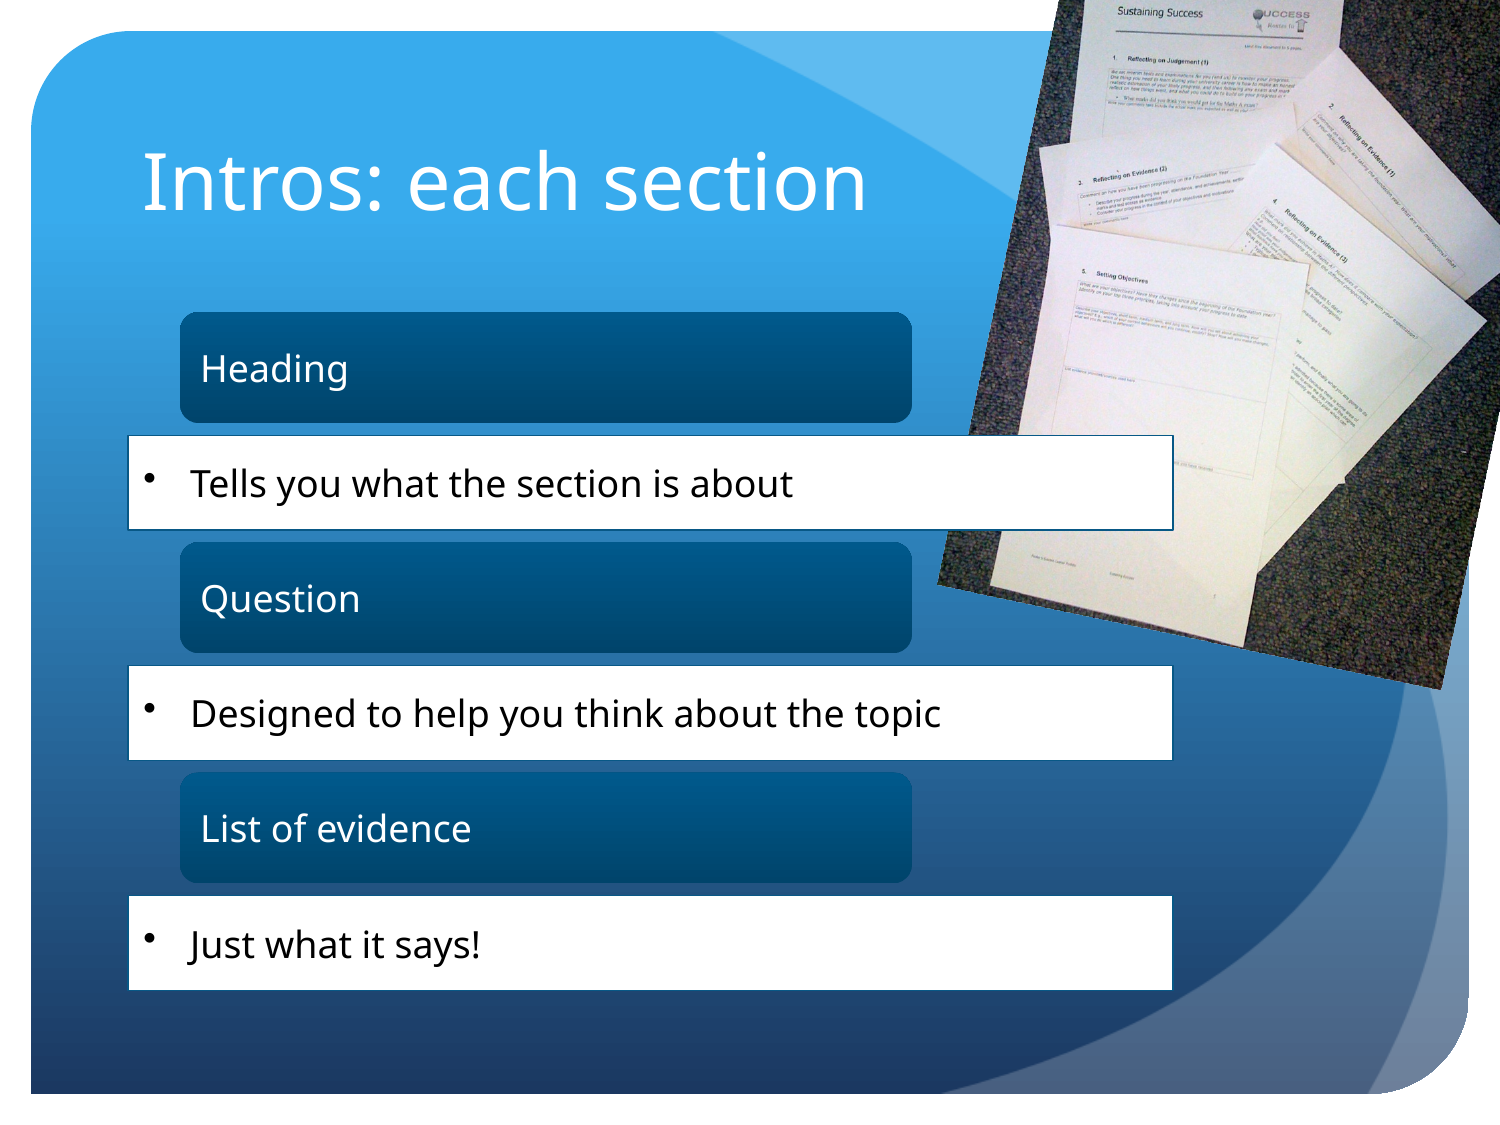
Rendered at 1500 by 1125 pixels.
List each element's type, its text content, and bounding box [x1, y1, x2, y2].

picture [24, 0, 1500, 1094]
title Intros: each section [127, 62, 1001, 234]
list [127, 299, 1174, 991]
